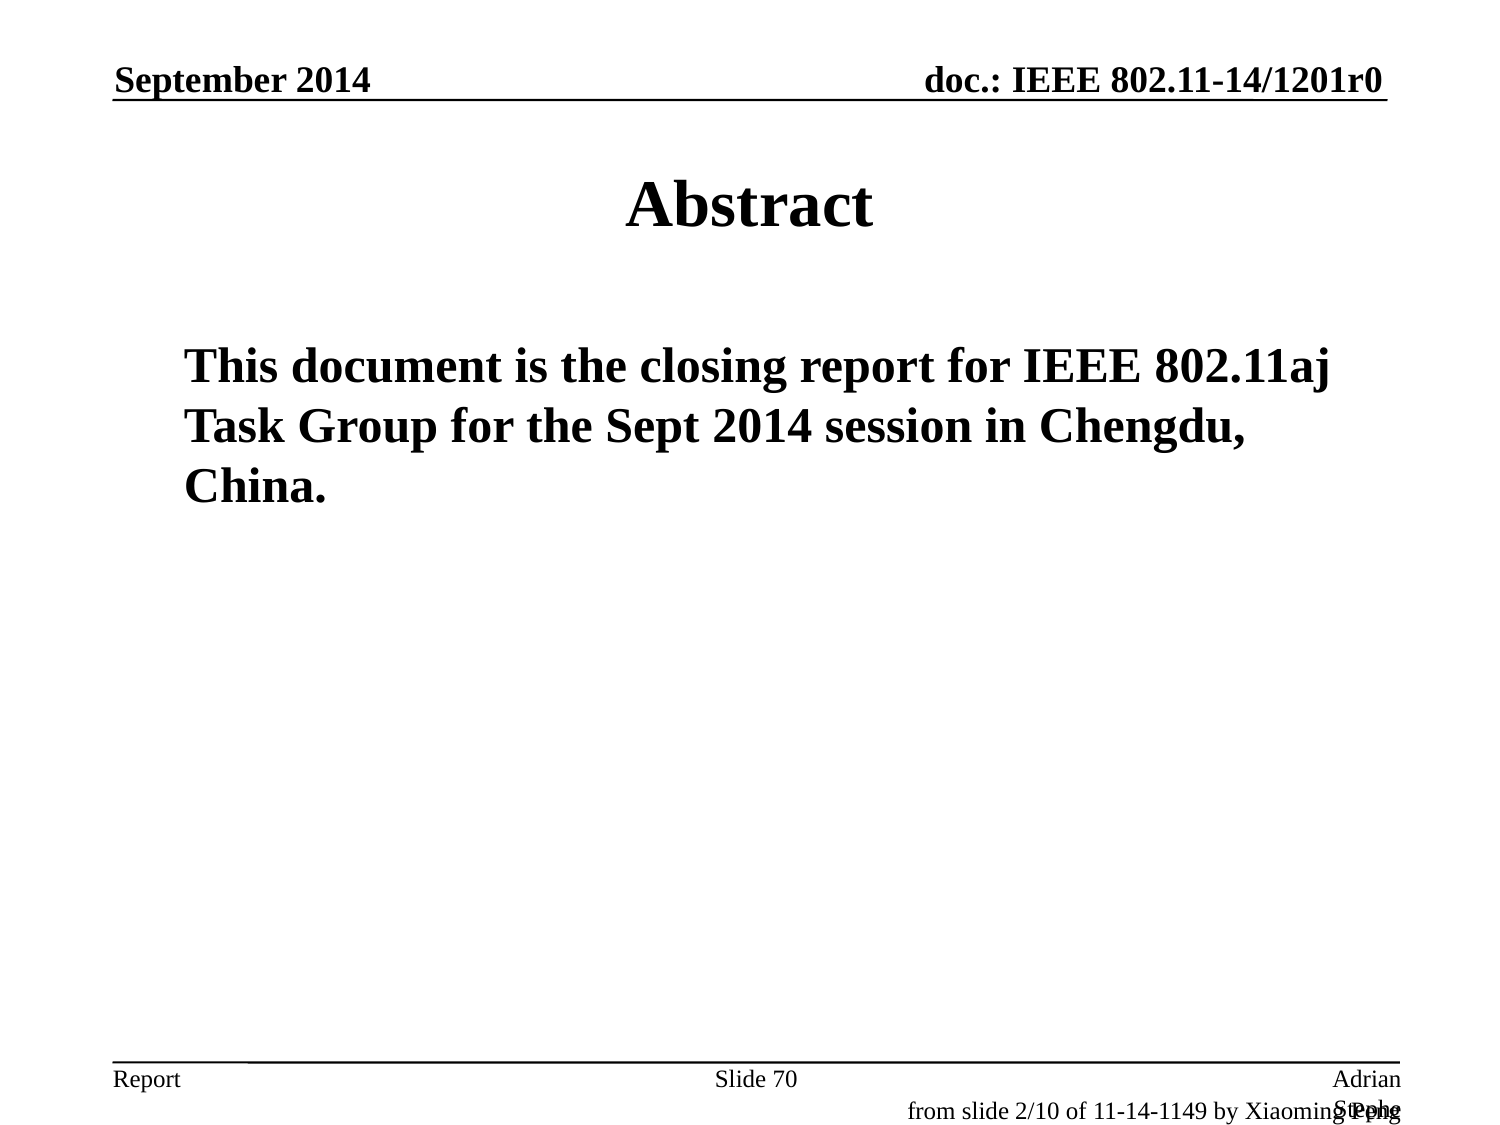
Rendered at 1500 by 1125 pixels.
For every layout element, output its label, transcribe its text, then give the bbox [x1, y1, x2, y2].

footer Adrian Stephens, Intel Corporation [1324, 1061, 1402, 1087]
text_box from slide 2/10 of 11-14-1149 by Xiaoming Peng [343, 1087, 1417, 1125]
list This document is the closing report for IEEE 802.11aj Task Group for the Sept 2014 session in Chengdu, China. [112, 324, 1388, 1000]
title Abstract [112, 112, 1388, 288]
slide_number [114, 54, 374, 101]
slide_number Slide 70 [712, 1061, 800, 1087]
